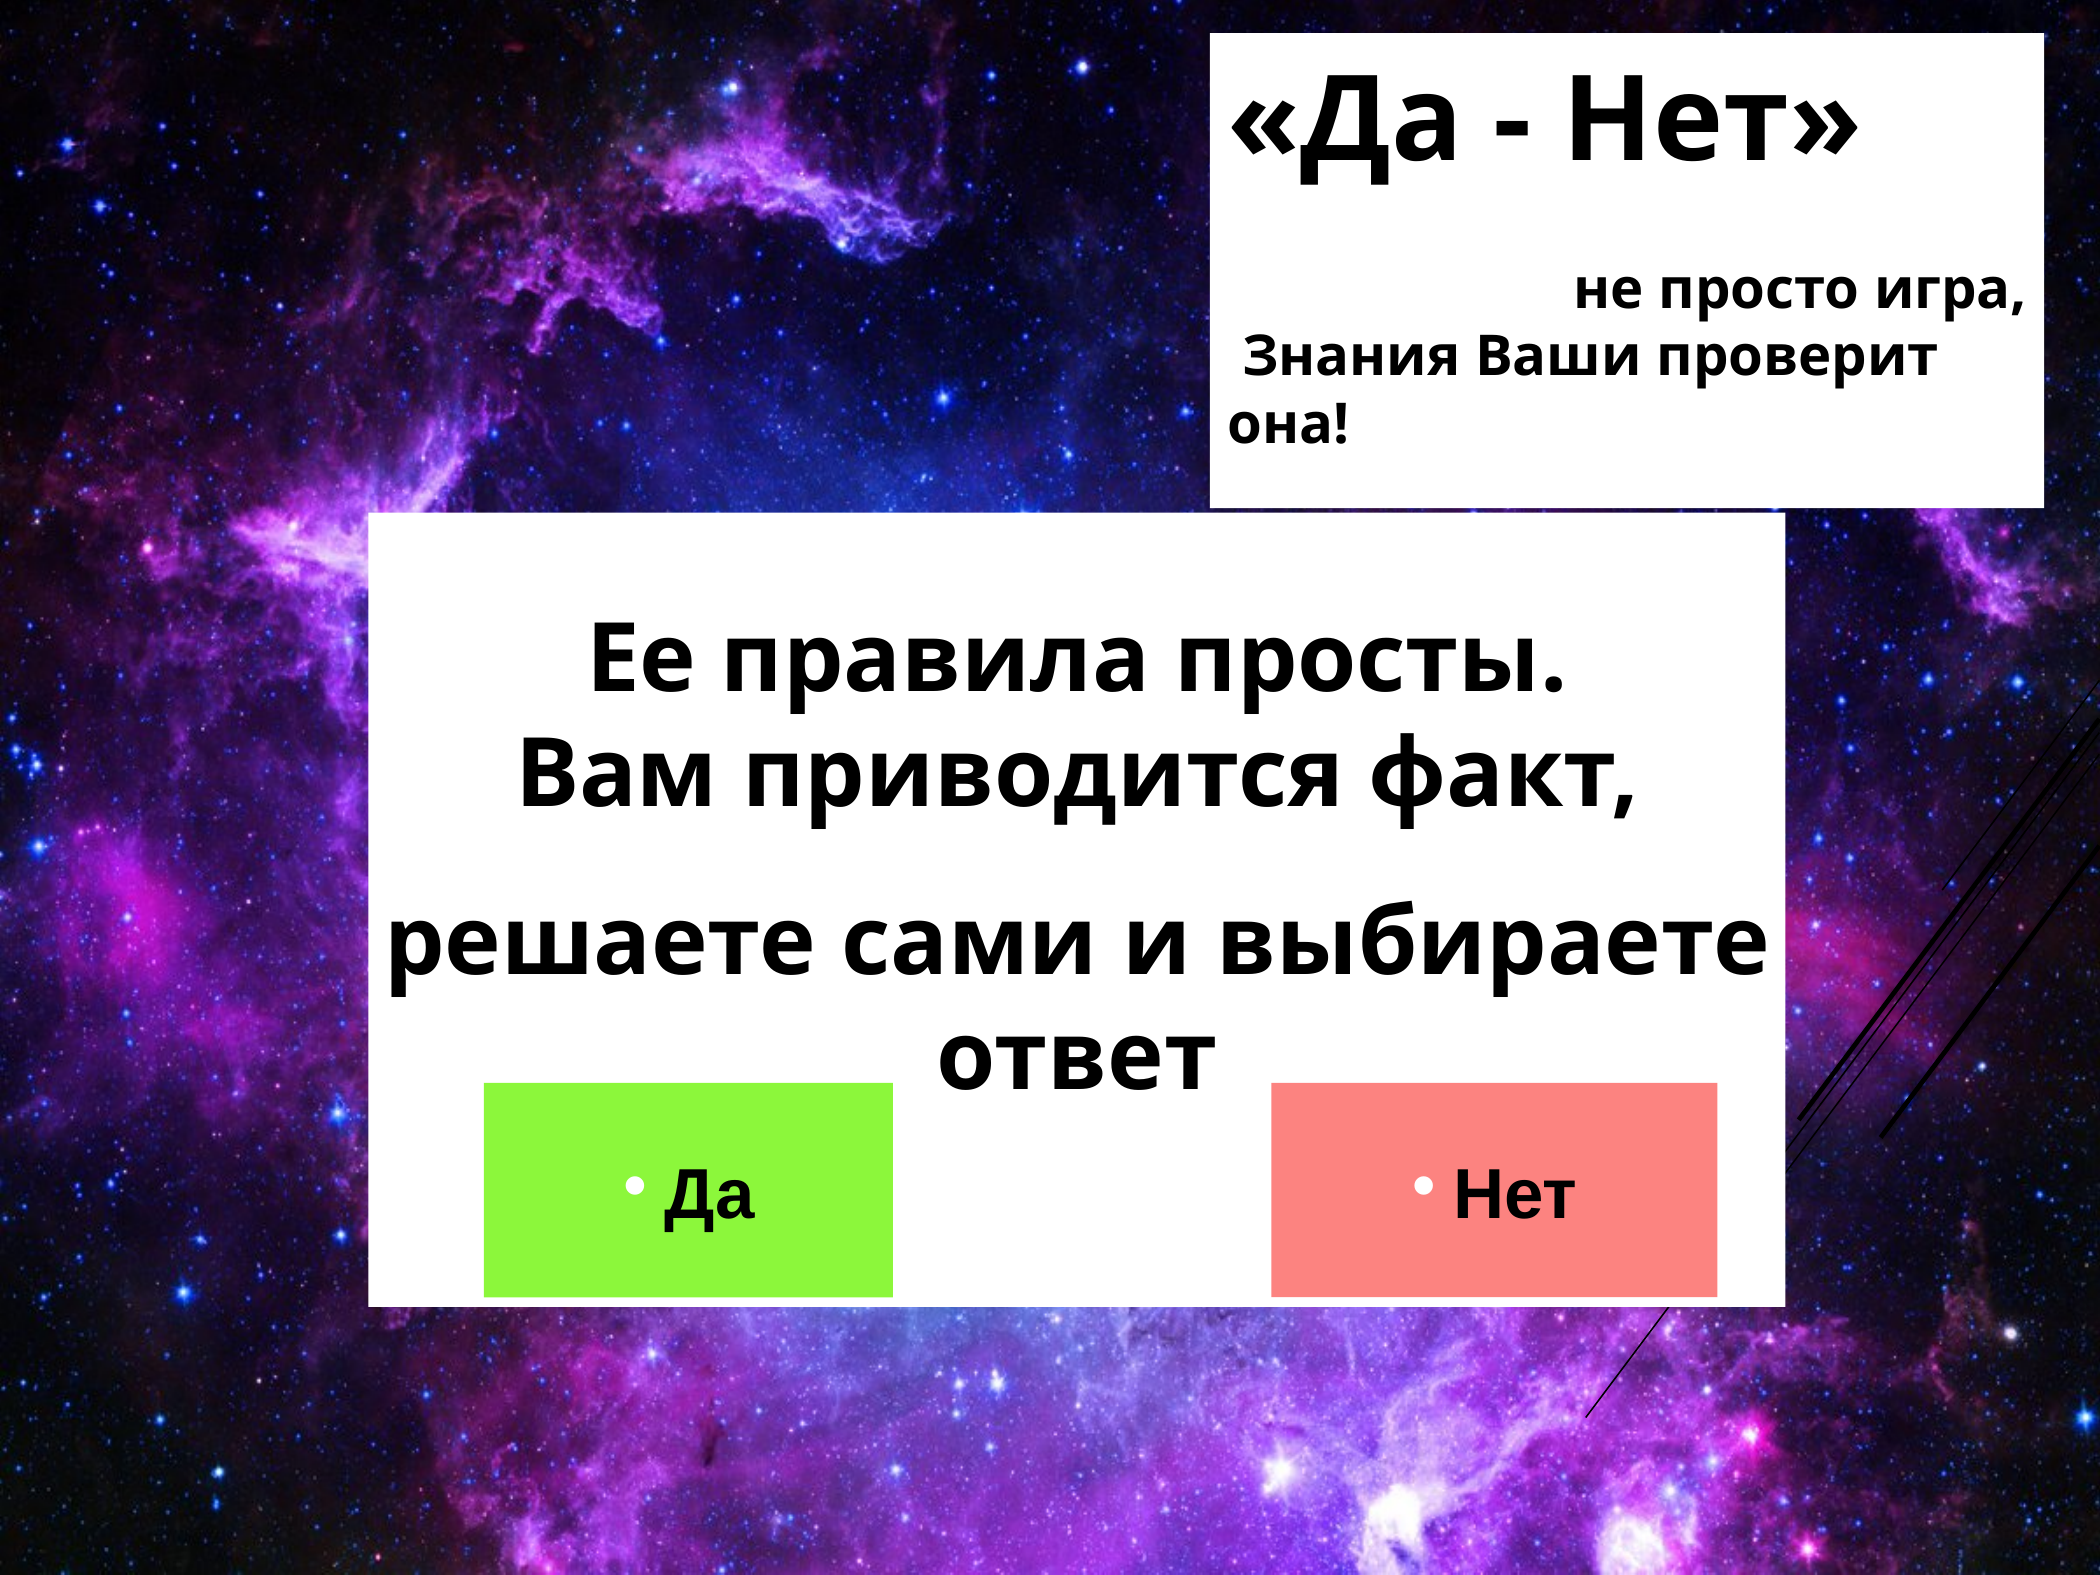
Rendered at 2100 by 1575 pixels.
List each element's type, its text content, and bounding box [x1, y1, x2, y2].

text_box Да [483, 1082, 893, 1298]
picture [0, 0, 2100, 1575]
picture [1786, 735, 2100, 1169]
text_box «Да - Нет» не просто игра, Знания Ваши проверит она! [1209, 33, 2045, 509]
text_box Ее правила просты. Вам приводится факт, решаете сами и выбираете ответ [368, 512, 1786, 1307]
text_box Нет [1271, 1082, 1718, 1298]
